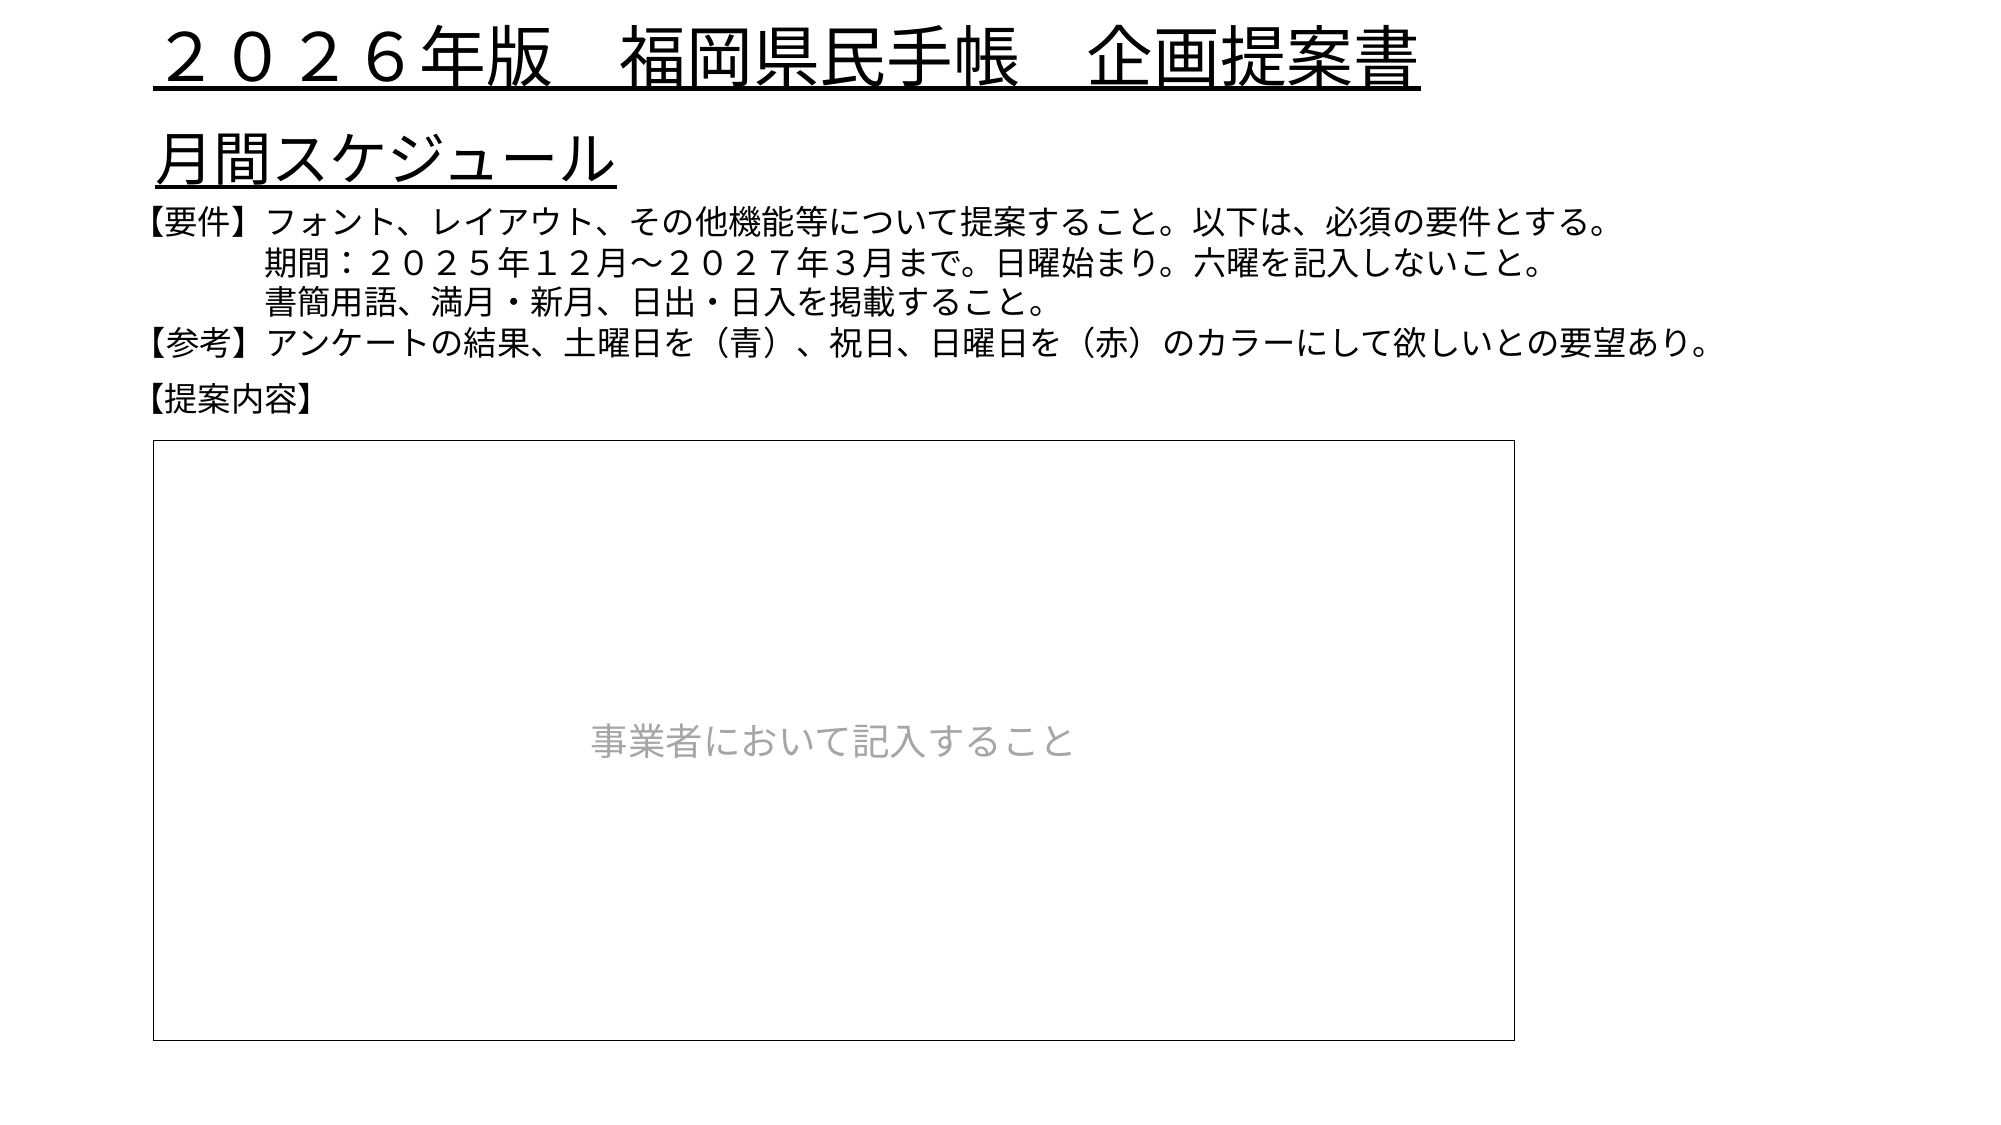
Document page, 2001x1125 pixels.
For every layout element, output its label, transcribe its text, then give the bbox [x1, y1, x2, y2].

text_box 事業者において記入すること [153, 440, 1515, 1041]
title ２０２６年版 福岡県民手帳 企画提案書 [137, 11, 1531, 108]
subtitle 月間スケジュール [140, 129, 1457, 194]
text_box 【要件】フォント、レイアウト、その他機能等について提案すること。以下は、必須の要件とする。 期間：２０２５年１２月～２０２７年３月まで。日曜始まり。六曜を記入しないこと。 書簡用語、満月・新月、日出・日入を掲載すること。 [116, 194, 1860, 322]
text_box 【参考】アンケートの結果、土曜日を（青）、祝日、日曜日を（赤）のカラーにして欲しいとの要望あり。 [117, 299, 1862, 385]
text_box 【提案内容】 [116, 355, 1860, 441]
